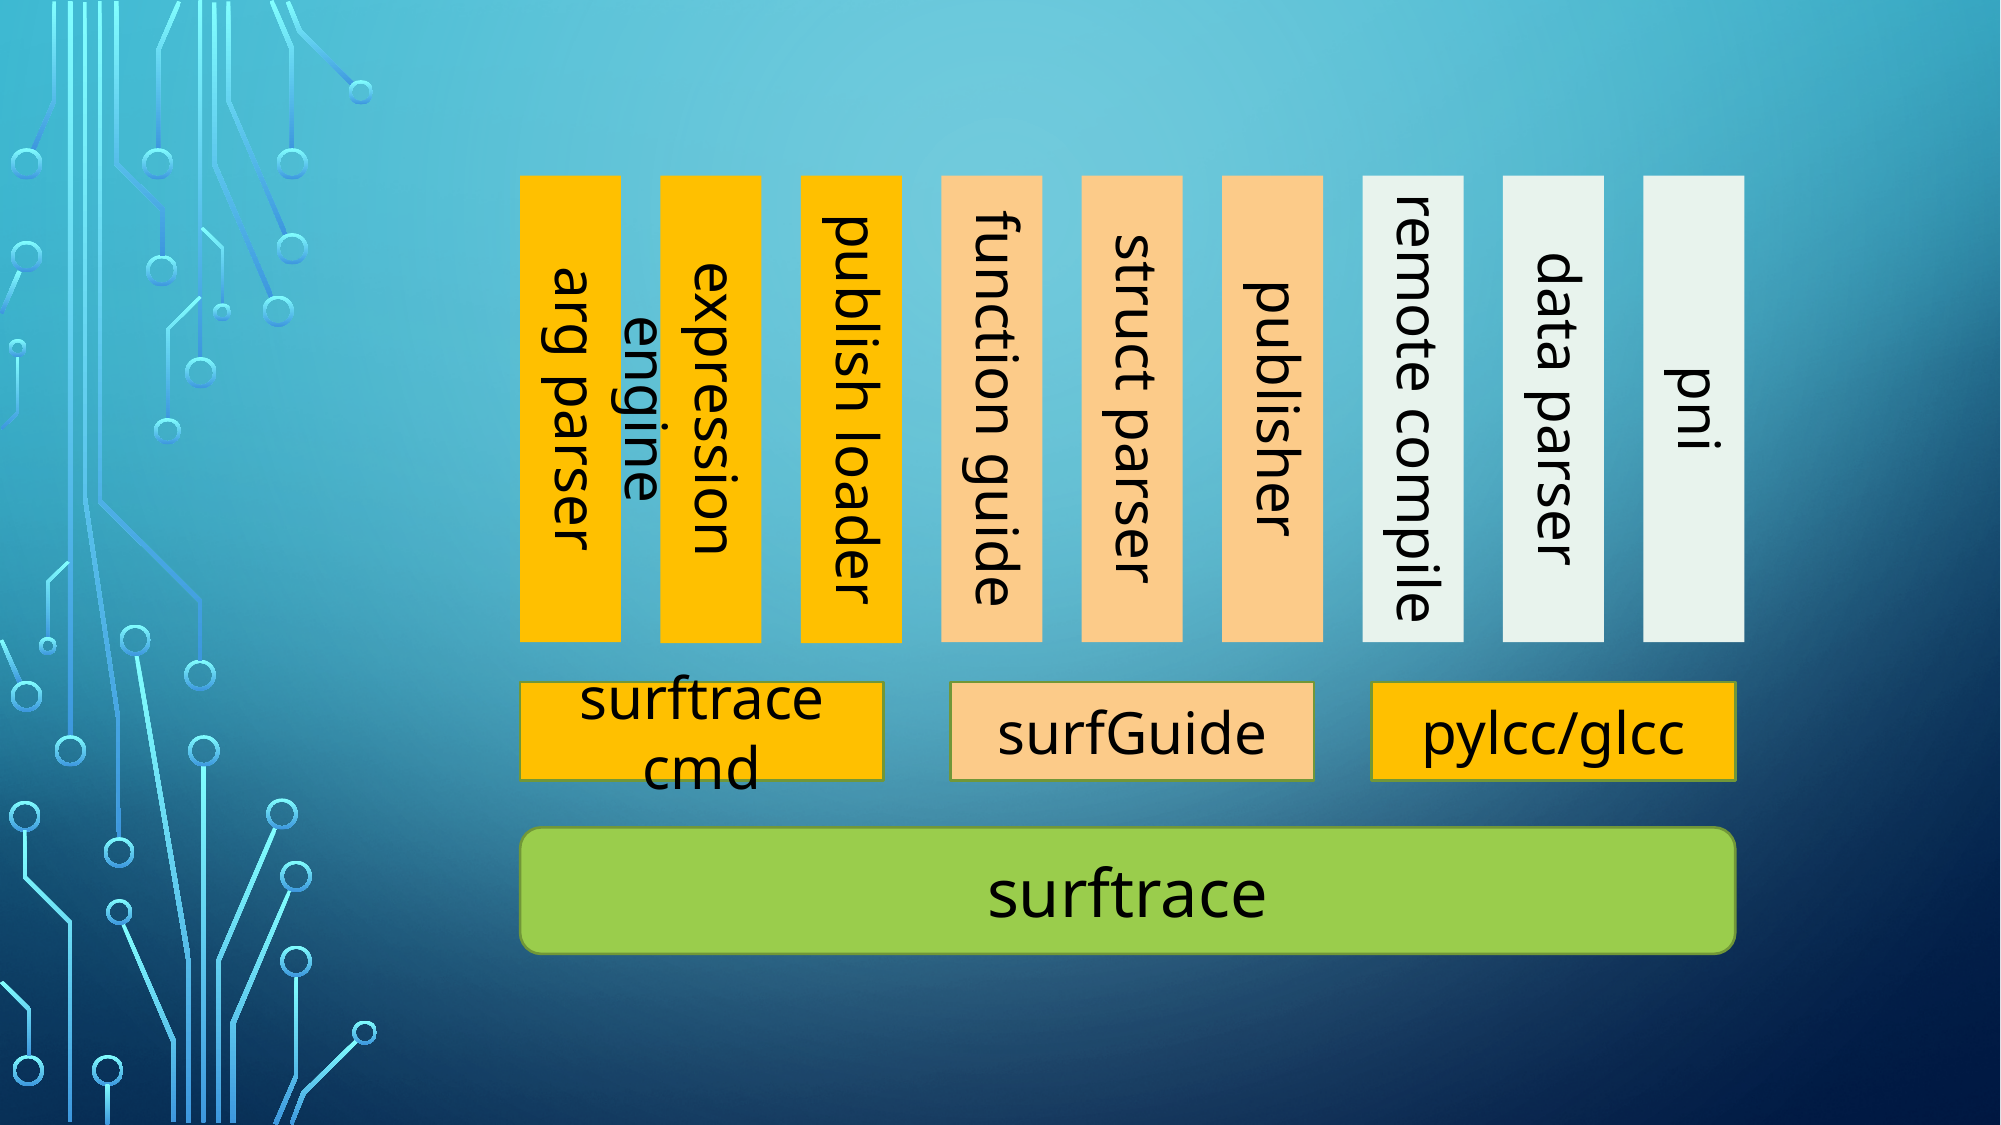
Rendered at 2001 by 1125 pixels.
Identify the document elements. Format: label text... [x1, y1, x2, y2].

text_box expression engine [660, 175, 762, 644]
text_box pylcc/glcc [1370, 681, 1737, 782]
text_box struct parser [1081, 175, 1183, 643]
text_box function guide [941, 175, 1043, 643]
text_box data parser [1502, 175, 1604, 643]
text_box surftrace [518, 826, 1737, 956]
text_box arg parser [520, 175, 621, 643]
text_box surftrace cmd [519, 681, 885, 782]
text_box surfGuide [949, 681, 1315, 782]
text_box remote compile [1362, 175, 1464, 643]
text_box publish loader [800, 175, 902, 644]
text_box publisher [1222, 175, 1324, 643]
text_box pni [1643, 175, 1745, 643]
